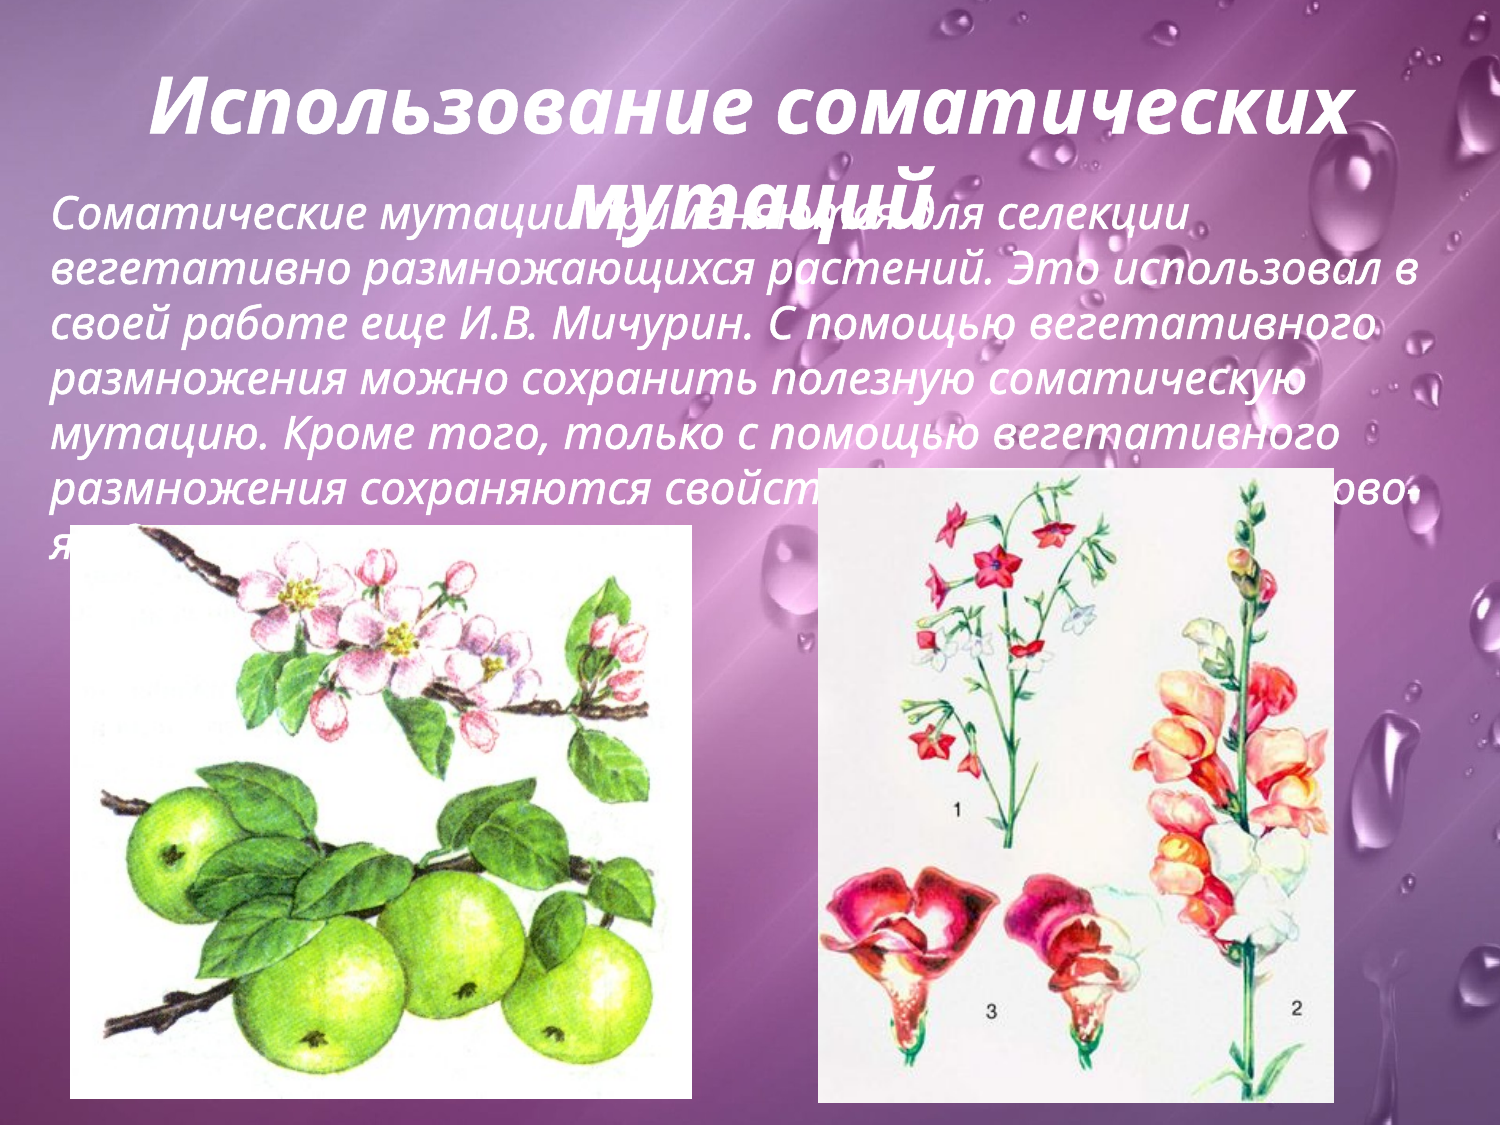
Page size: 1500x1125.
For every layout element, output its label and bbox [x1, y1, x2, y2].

list [0, 0, 1500, 1125]
picture [817, 468, 1334, 1104]
picture [70, 525, 692, 1100]
